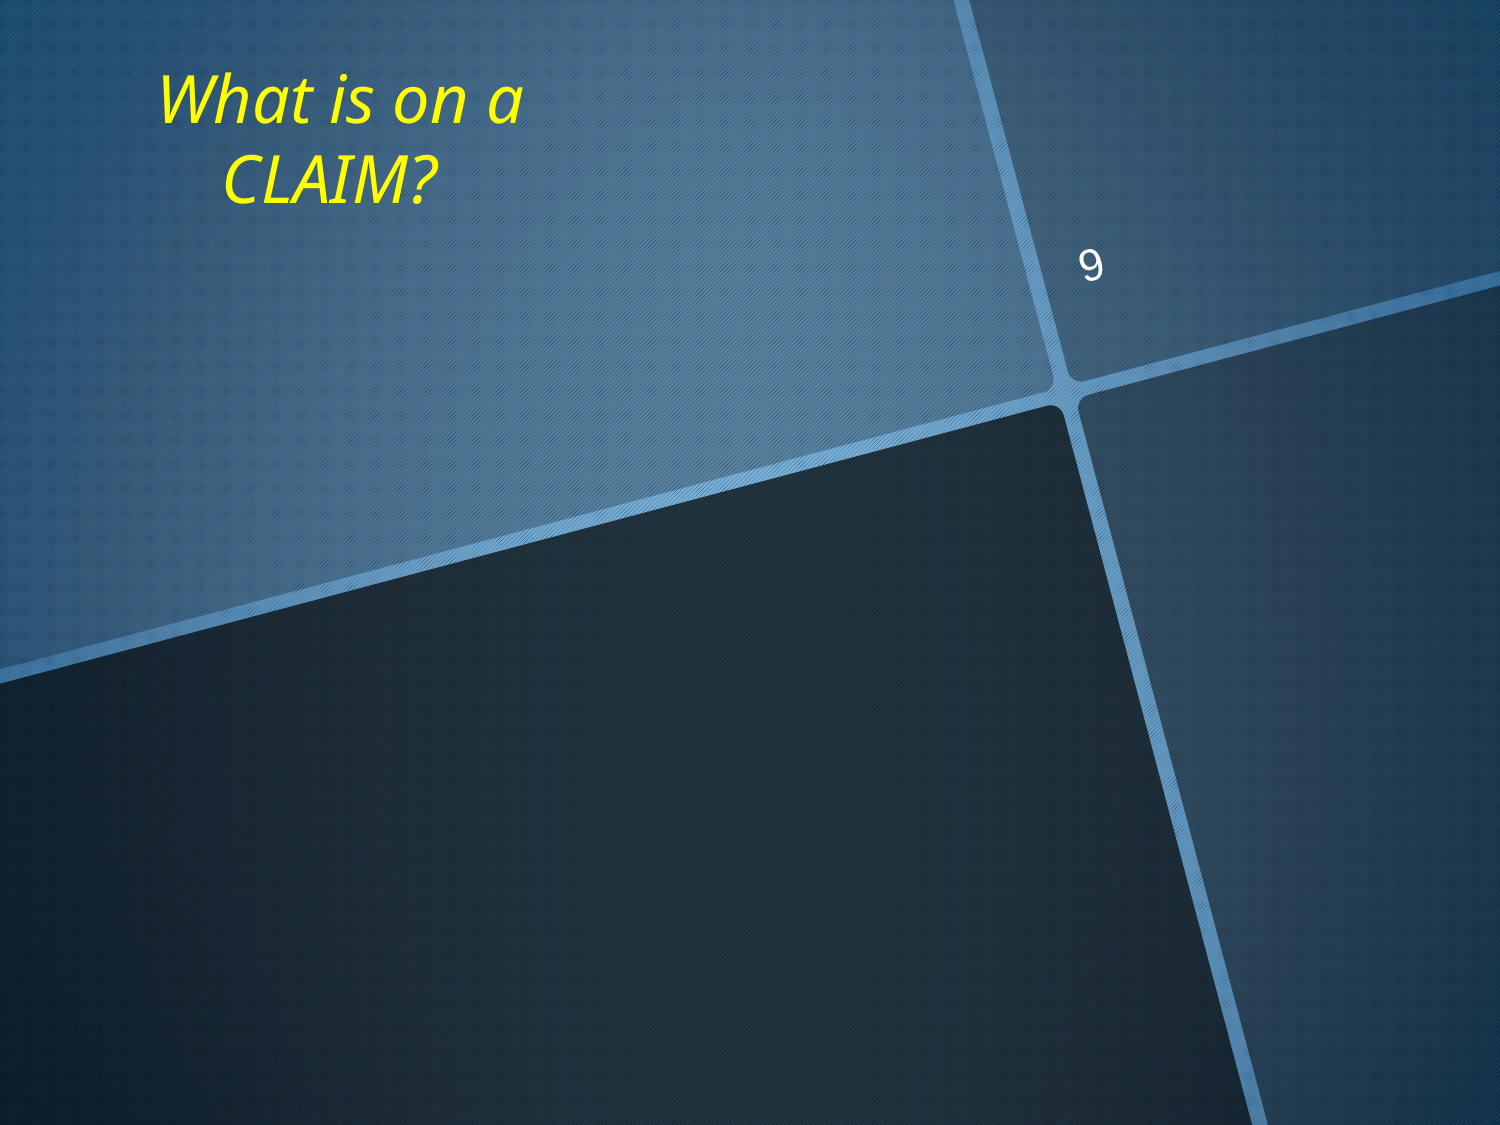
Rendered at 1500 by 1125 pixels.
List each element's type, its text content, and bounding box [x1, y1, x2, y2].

text_box What is on a CLAIM? [75, 47, 550, 225]
slide_number 9 [1055, 146, 1412, 304]
